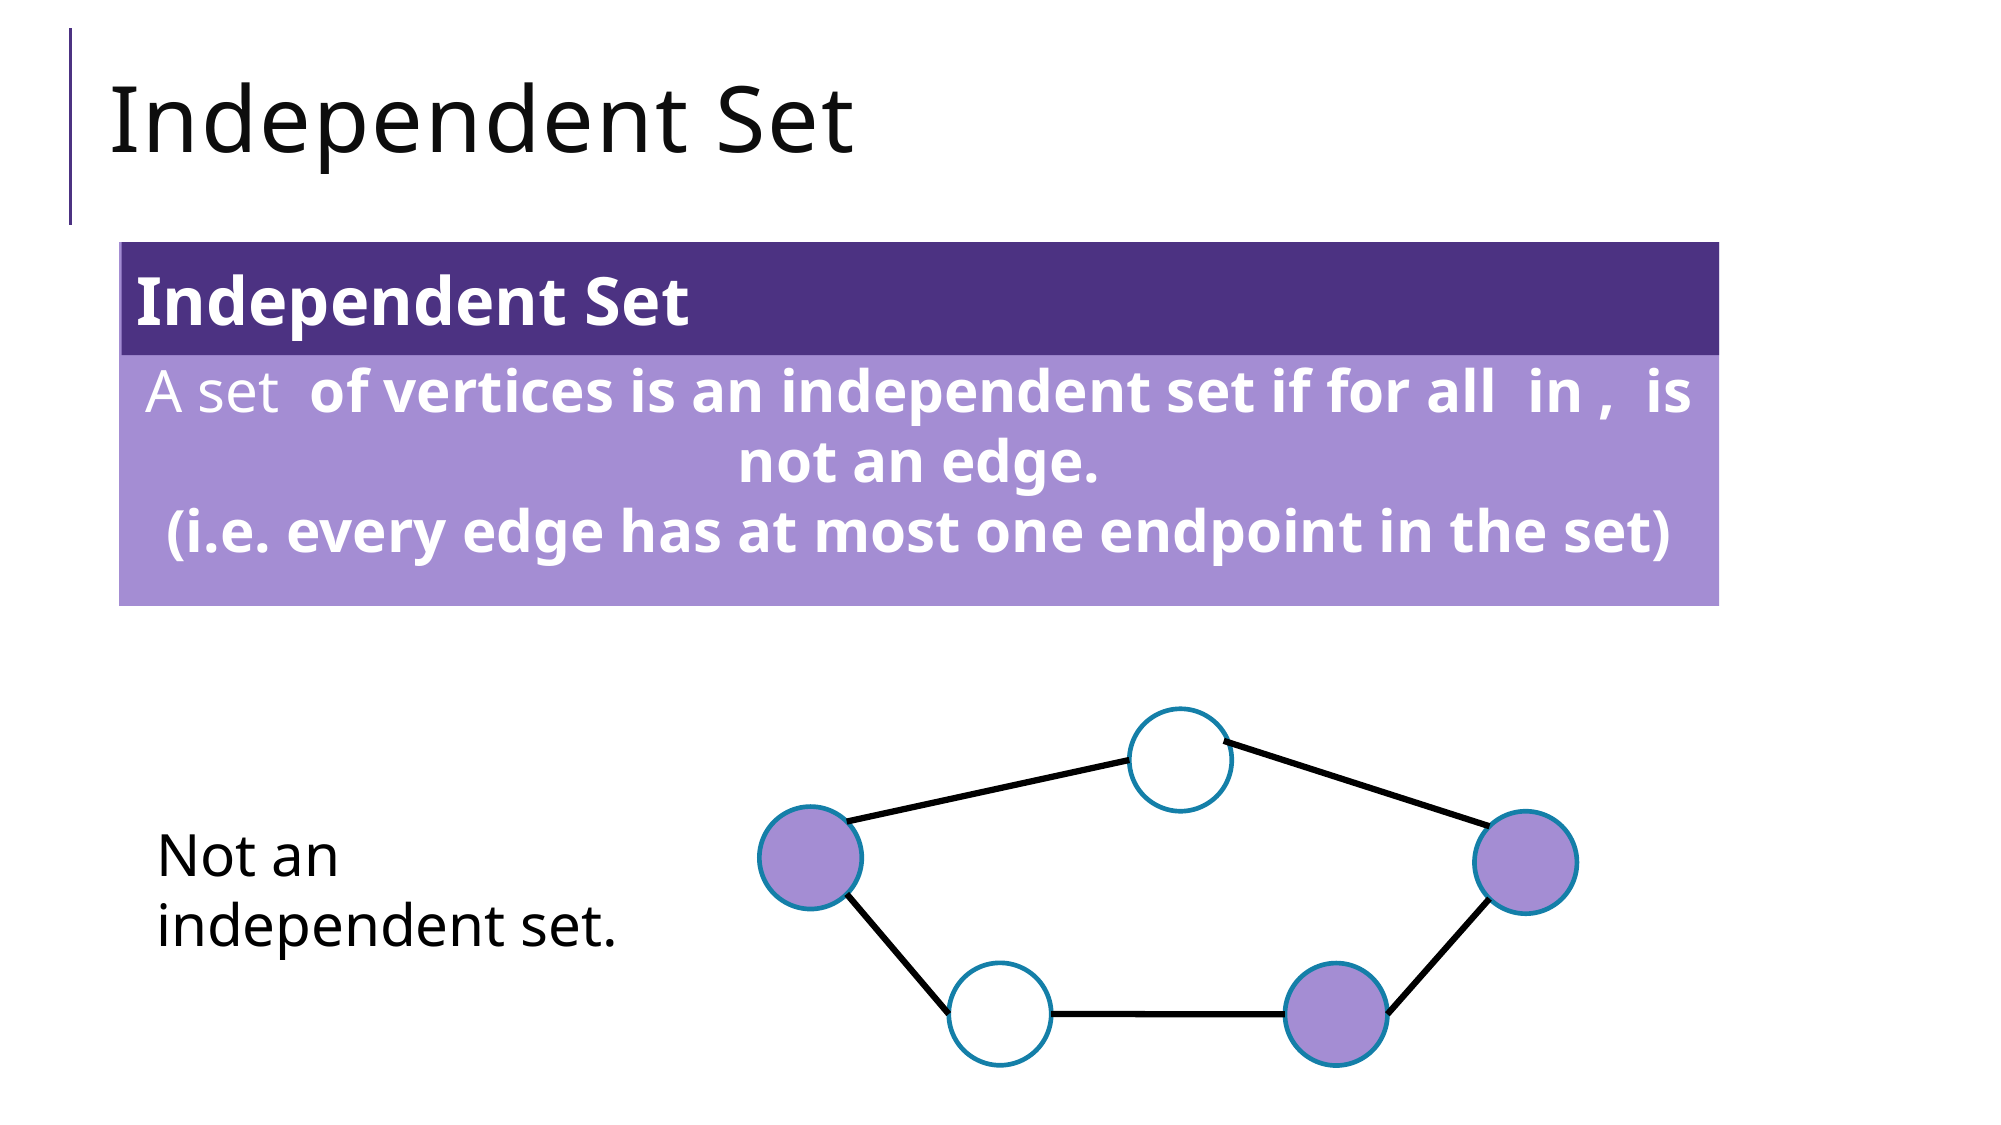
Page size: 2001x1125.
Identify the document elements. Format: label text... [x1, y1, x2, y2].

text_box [846, 759, 1130, 822]
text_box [1387, 898, 1490, 1015]
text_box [118, 241, 1720, 607]
title Independent Set [94, 43, 1930, 210]
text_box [1223, 740, 1490, 827]
text_box [1128, 707, 1227, 813]
text_box [758, 805, 864, 911]
text_box [948, 961, 1053, 1067]
text_box [1473, 809, 1579, 915]
text_box [1283, 961, 1388, 1067]
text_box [846, 893, 949, 1015]
text_box Not an independent set. [141, 811, 709, 966]
